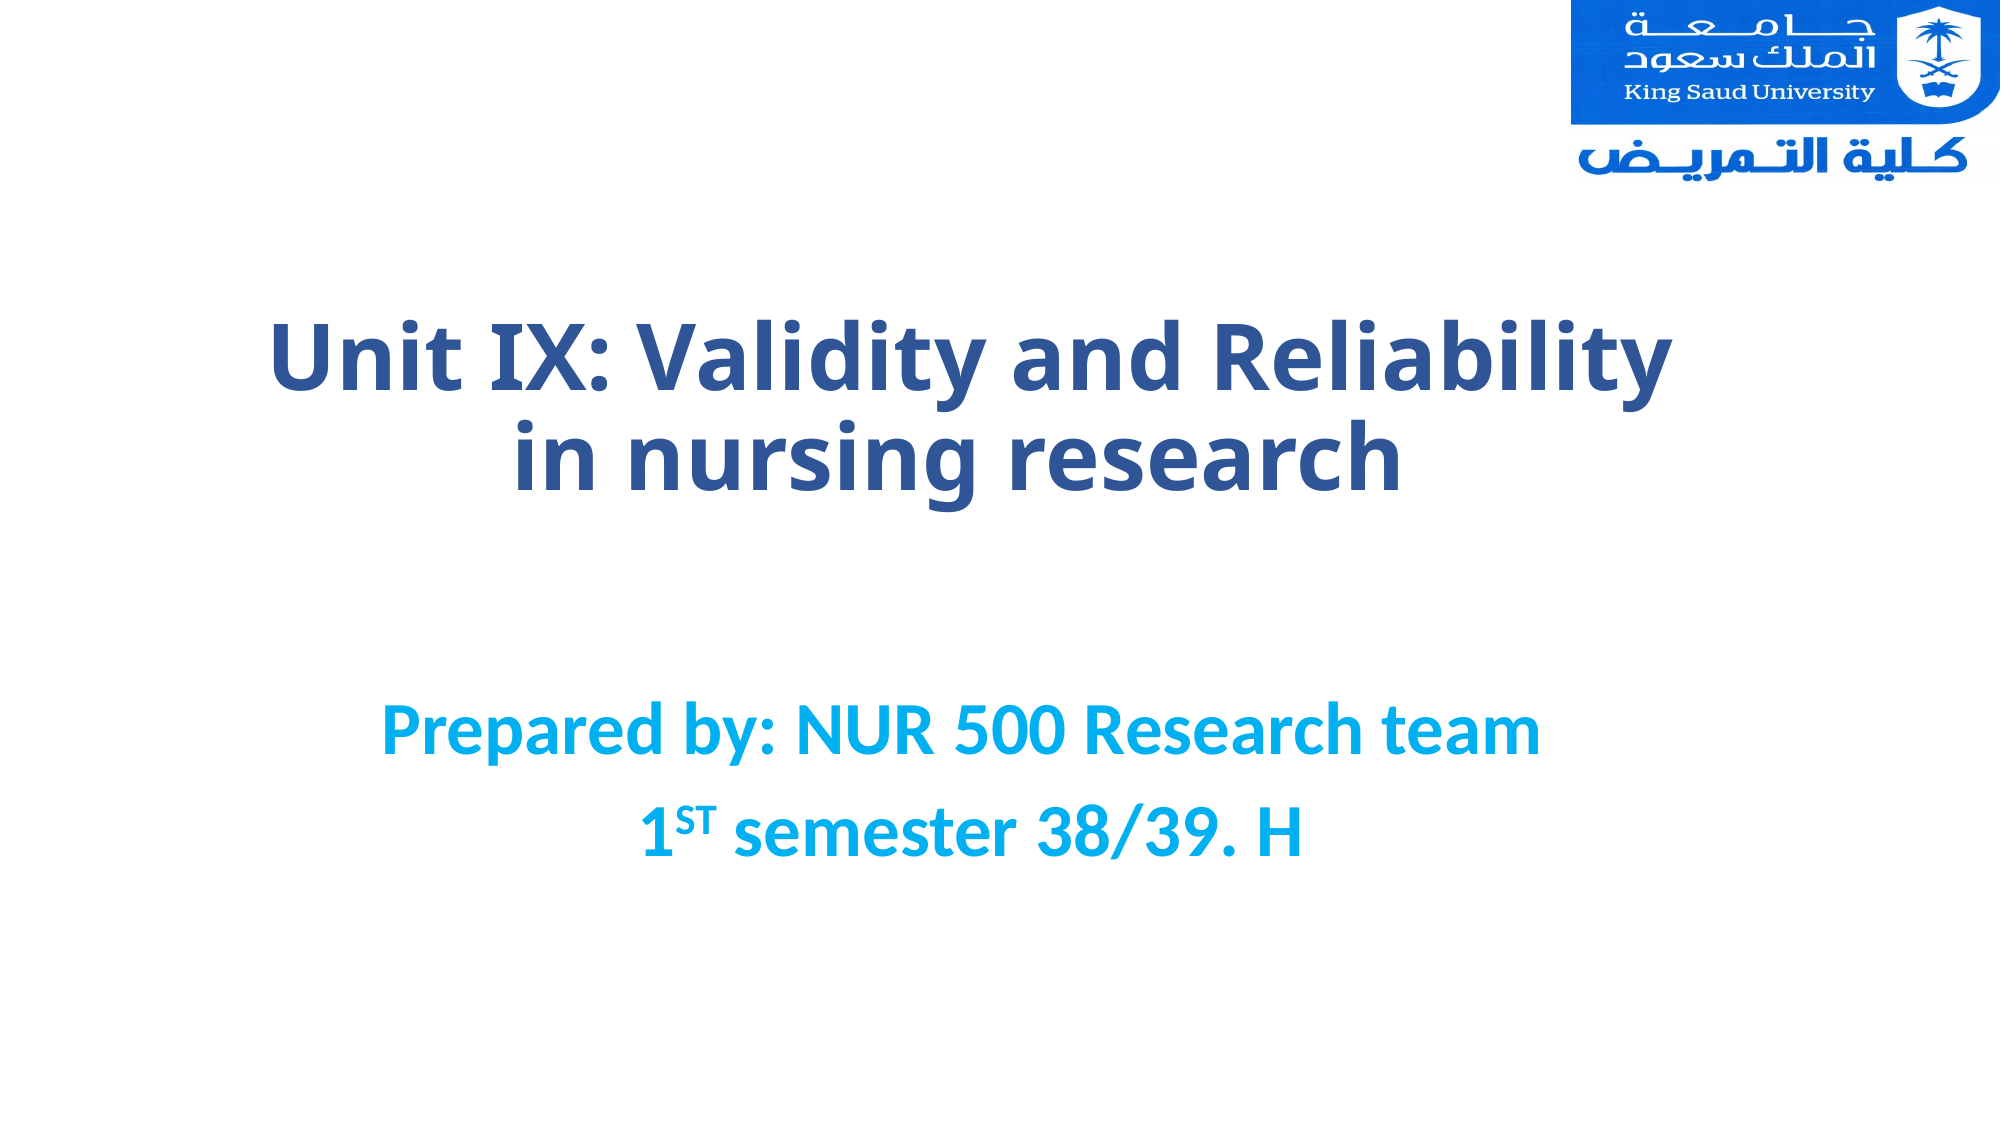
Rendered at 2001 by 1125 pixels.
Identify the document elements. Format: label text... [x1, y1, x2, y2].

subtitle Prepared by: NUR 500 Research team 1ST semester 38/39. H [220, 682, 1721, 954]
picture [1571, 0, 2000, 185]
title Unit IX: Validity and Reliability in nursing research [220, 237, 1721, 629]
